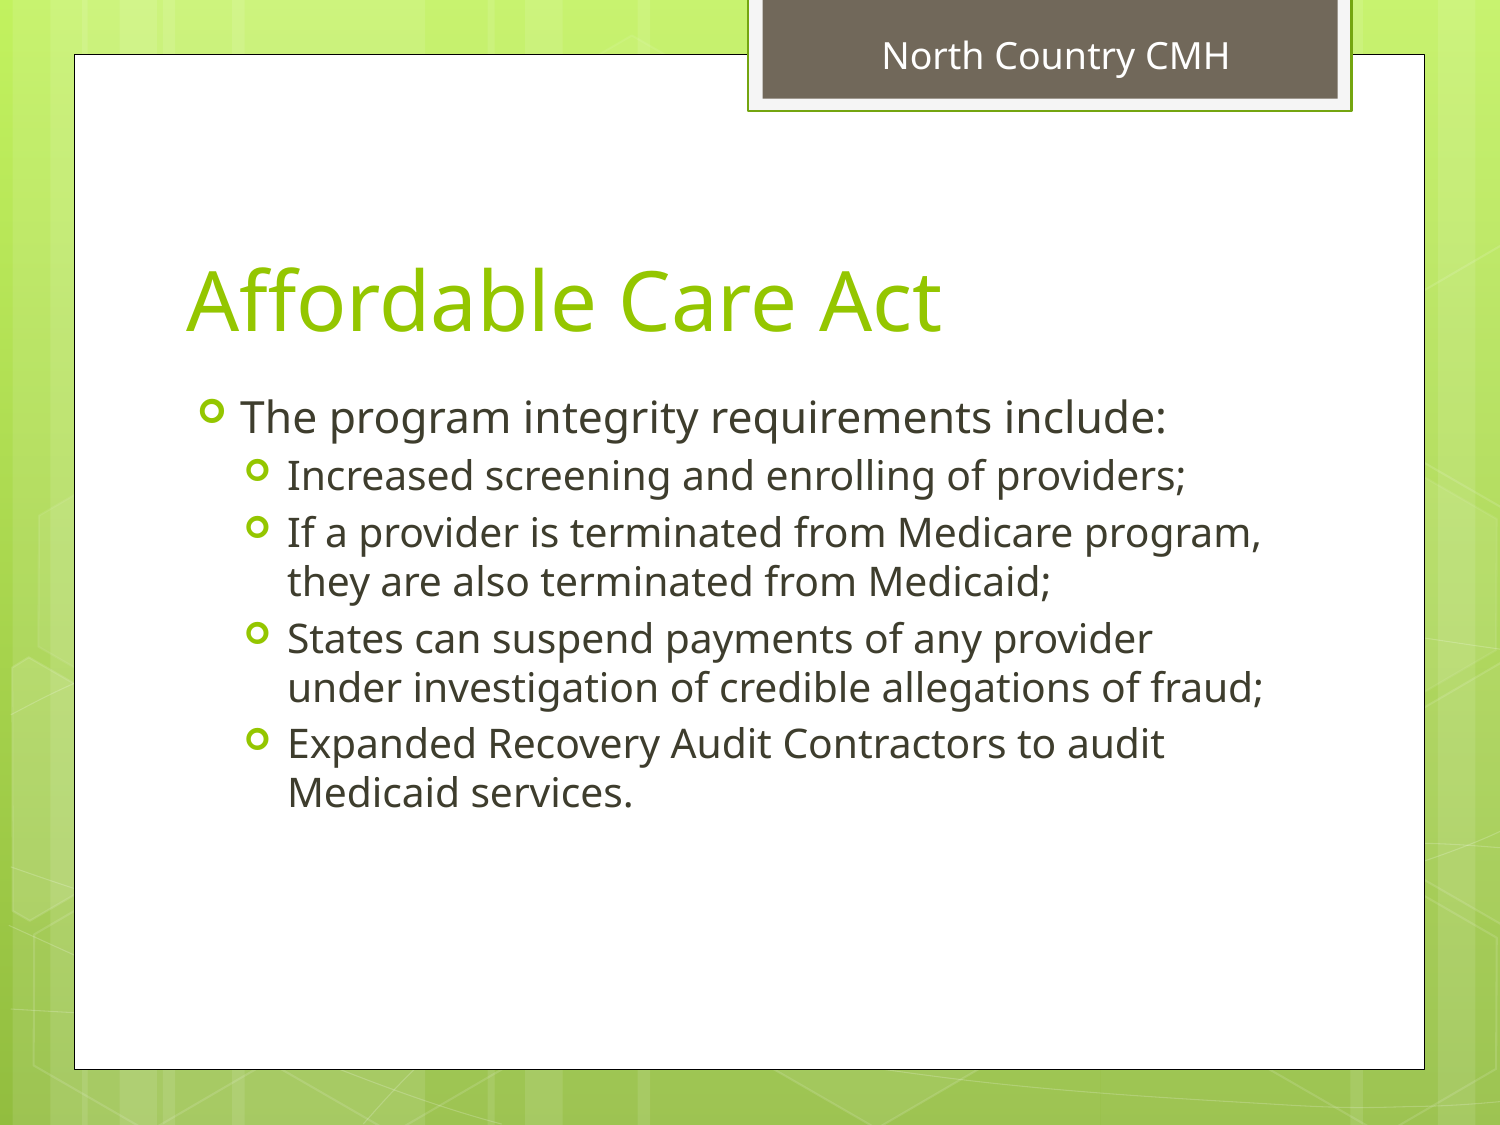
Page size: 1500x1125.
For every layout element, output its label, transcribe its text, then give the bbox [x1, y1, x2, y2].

title Affordable Care Act [171, 168, 1324, 357]
list The program integrity requirements include: Increased screening and enrolling of providers; If a provider is terminated from Medicare program, they are also terminated from Medicaid; States can suspend payments of any provider under investigation of credible allegations of fraud; Expanded Recovery Audit Contractors to audit Medicaid services. [171, 381, 1283, 957]
